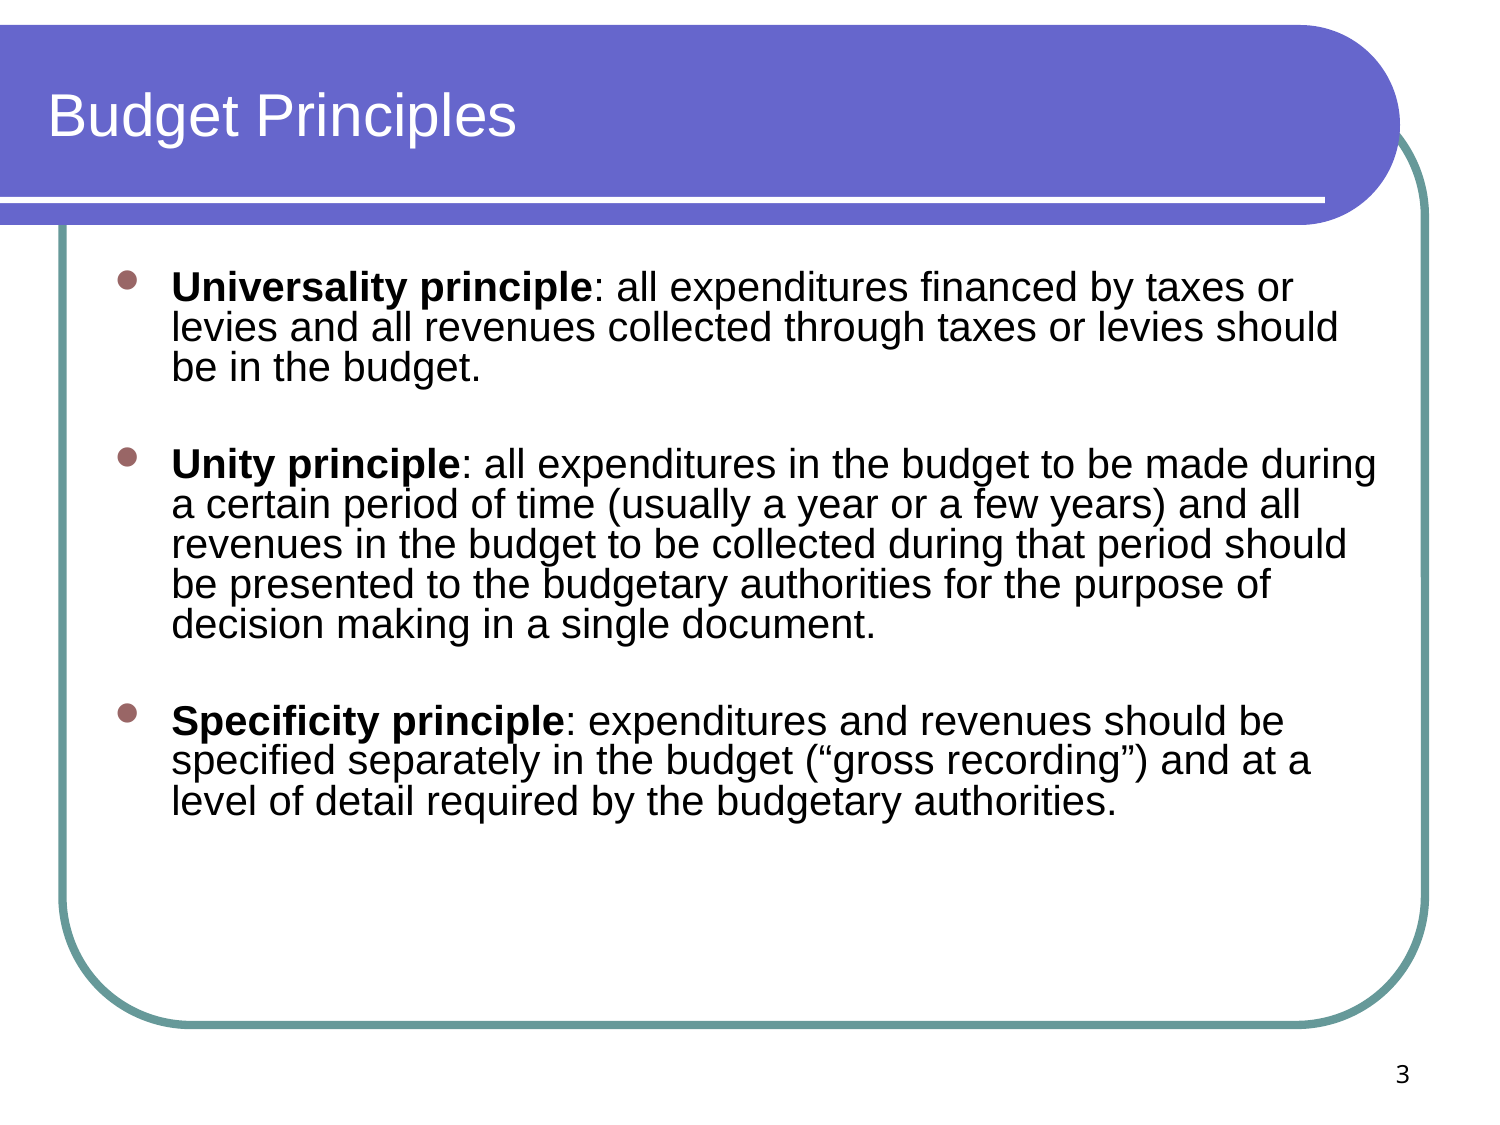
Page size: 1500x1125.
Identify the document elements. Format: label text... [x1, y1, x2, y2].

slide_number 3 [1074, 1024, 1426, 1101]
list Universality principle: all expenditures financed by taxes or levies and all revenues collected through taxes or levies should be in the budget. Unity principle: all expenditures in the budget to be made during a certain period of time (usually a year or a few years) and all revenues in the budget to be collected during that period should be presented to the budgetary authorities for the purpose of decision making in a single document. Specificity principle: expenditures and revenues should be specified separately in the budget (“gross recording”) and at a level of detail required by the budgetary authorities. [99, 262, 1401, 988]
title Budget Principles [31, 37, 1348, 188]
